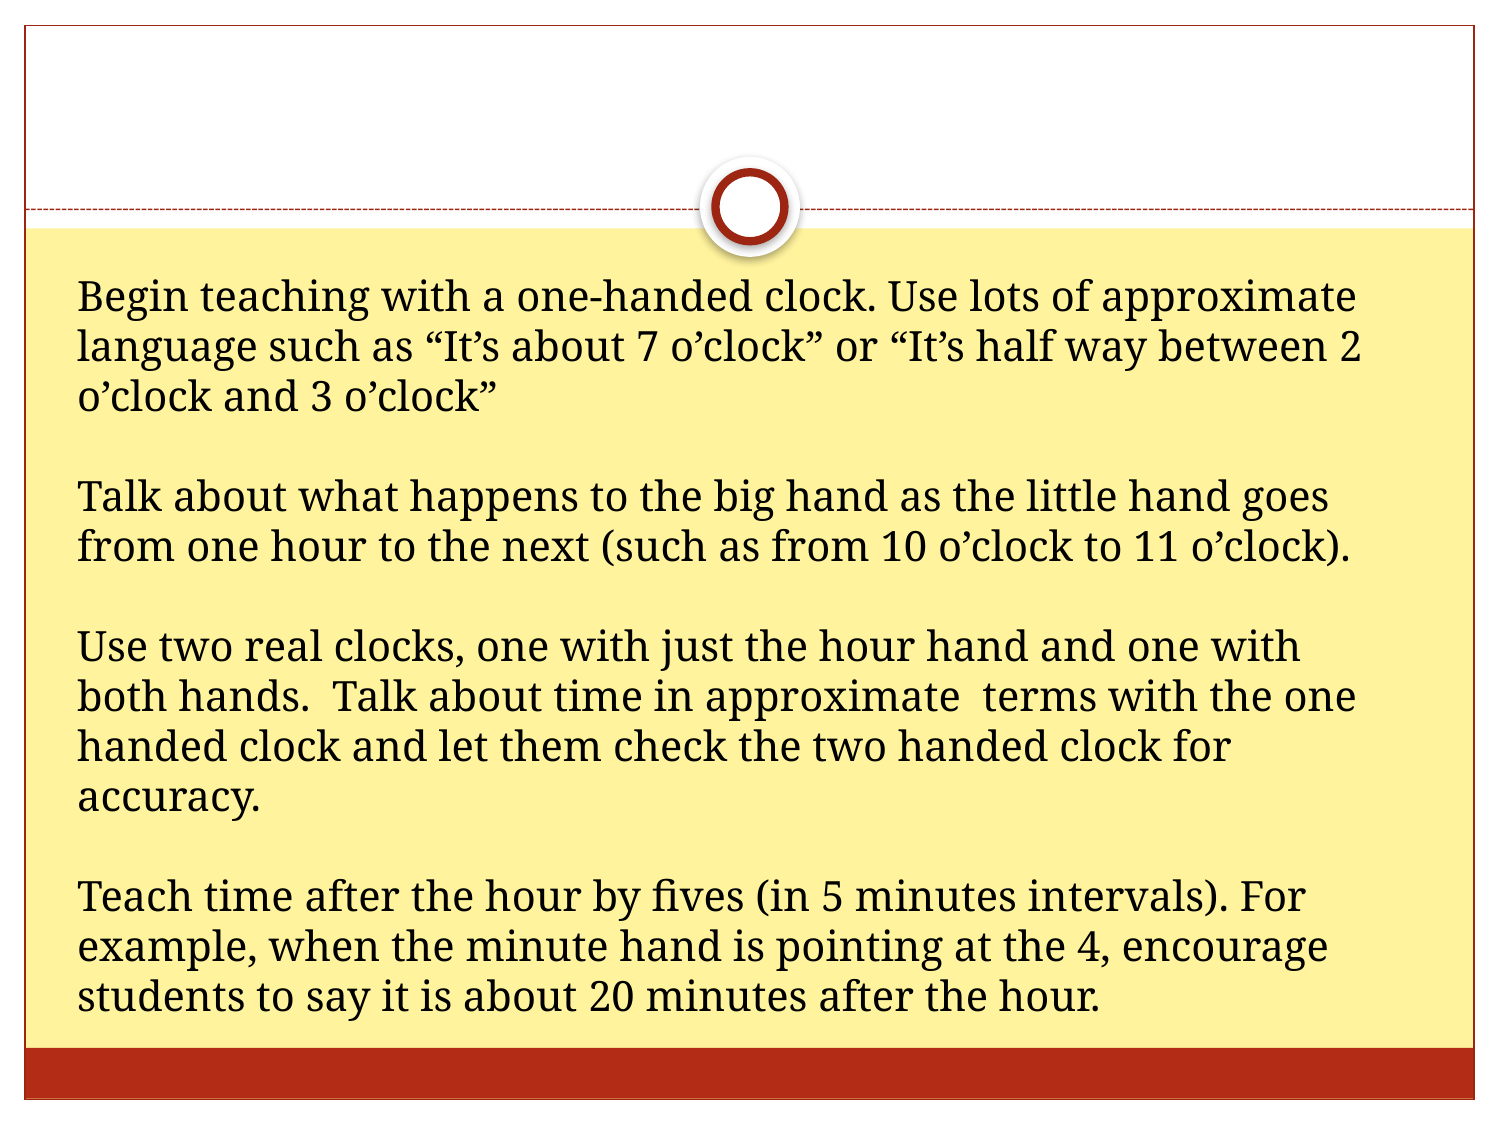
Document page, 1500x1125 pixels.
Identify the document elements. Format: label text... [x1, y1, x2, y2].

text_box Begin teaching with a one-handed clock. Use lots of approximate language such as “It’s about 7 o’clock” or “It’s half way between 2 o’clock and 3 o’clock” Talk about what happens to the big hand as the little hand goes from one hour to the next (such as from 10 o’clock to 11 o’clock). Use two real clocks, one with just the hour hand and one with both hands. Talk about time in approximate terms with the one handed clock and let them check the two handed clock for accuracy. Teach time after the hour by fives (in 5 minutes intervals). For example, when the minute hand is pointing at the 4, encourage students to say it is about 20 minutes after the hour. [62, 262, 1413, 1028]
